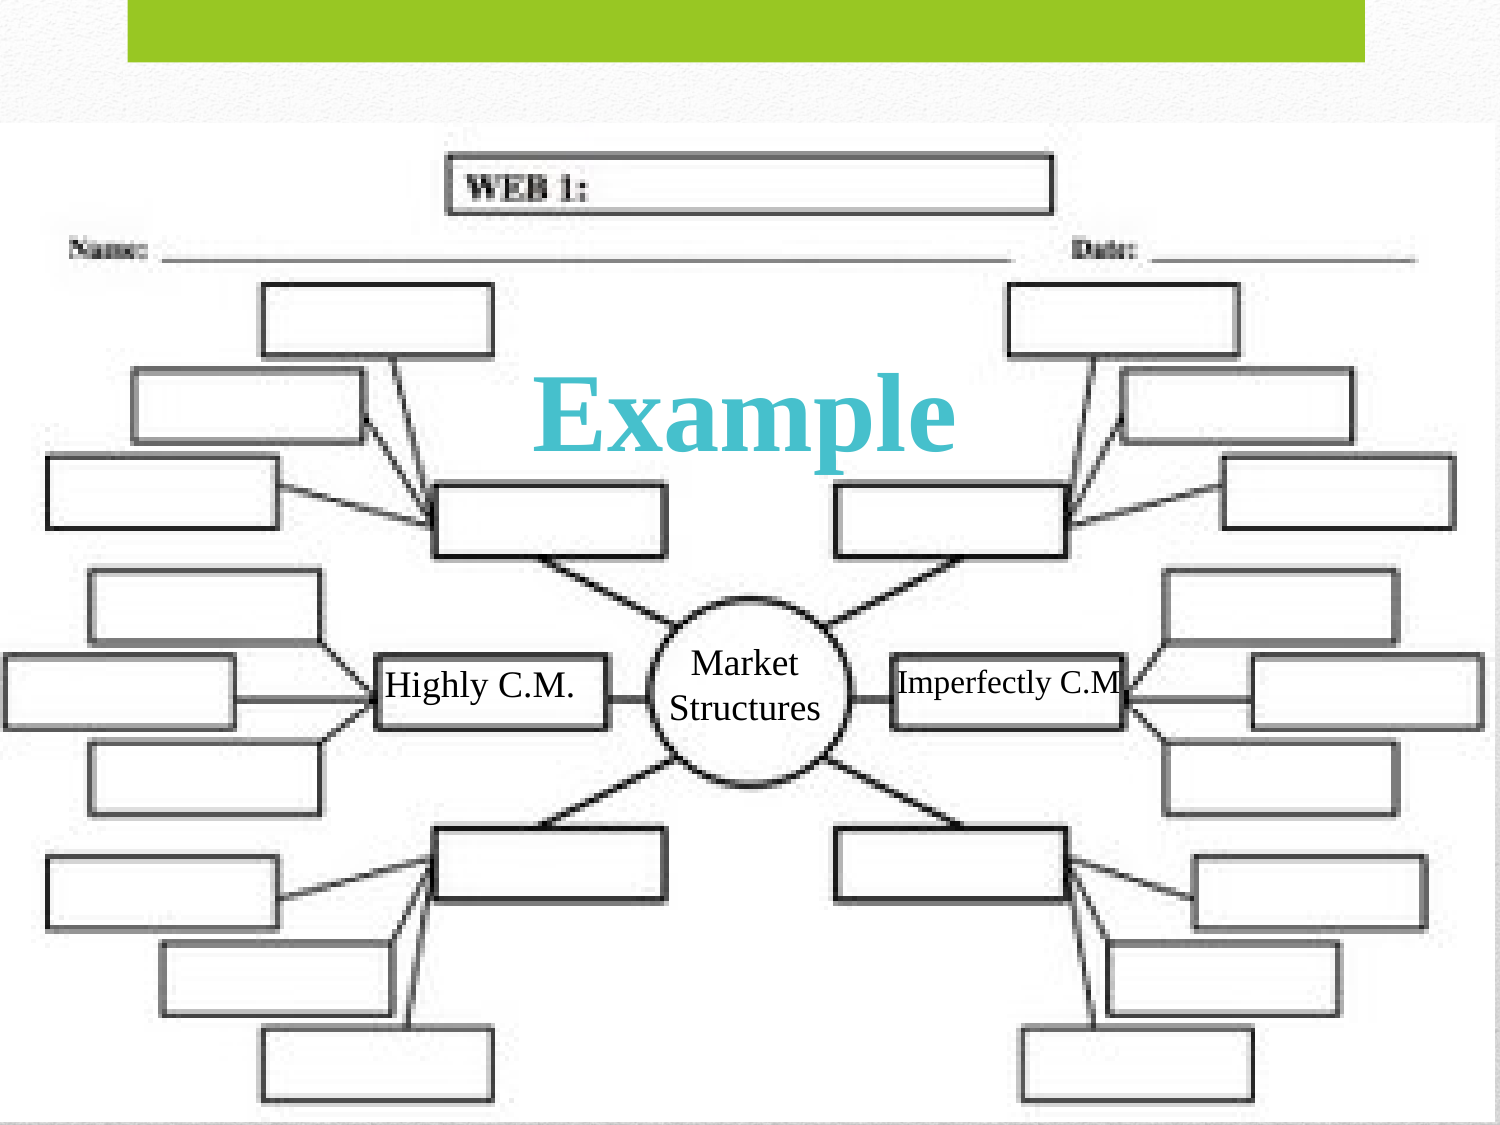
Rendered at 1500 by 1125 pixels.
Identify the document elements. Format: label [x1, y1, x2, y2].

picture [0, 122, 1496, 1123]
